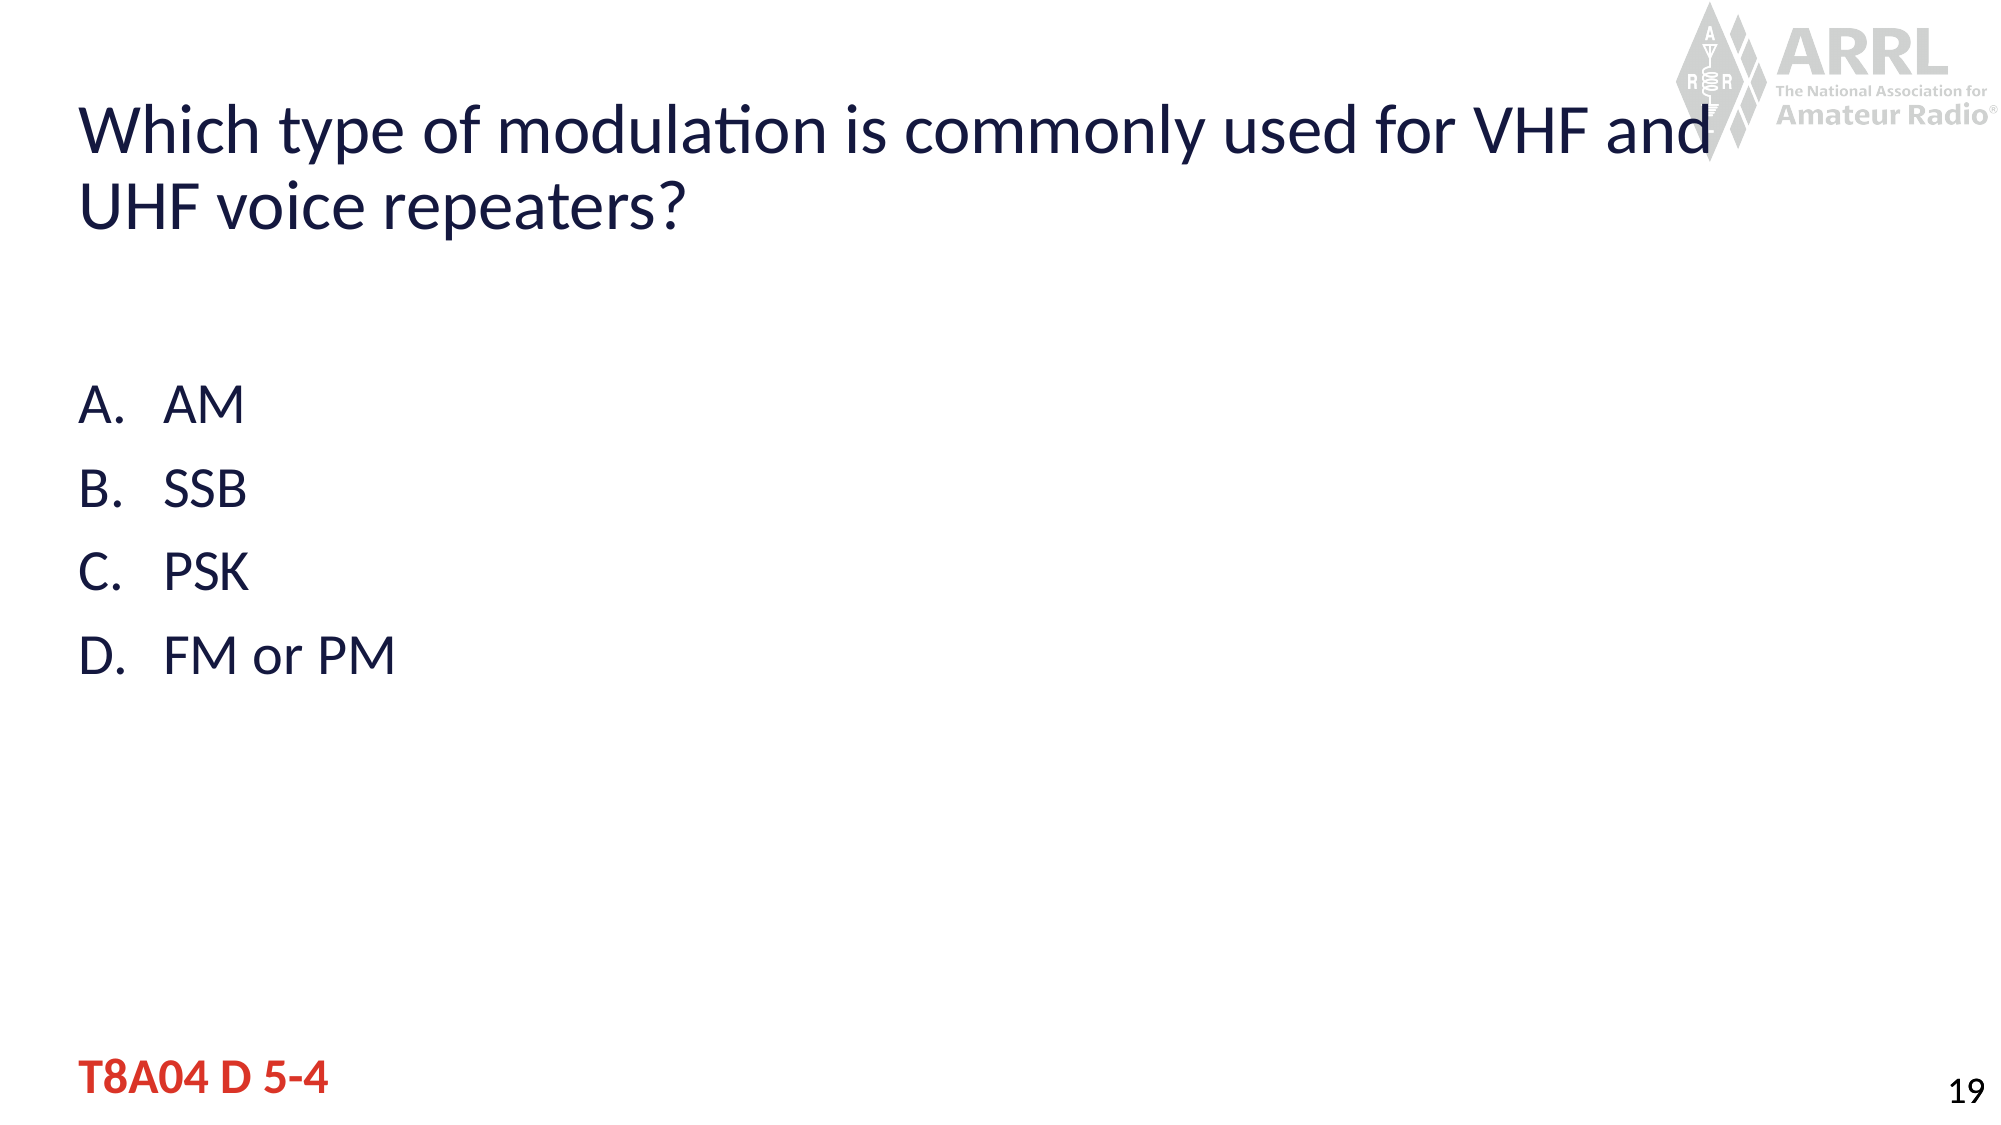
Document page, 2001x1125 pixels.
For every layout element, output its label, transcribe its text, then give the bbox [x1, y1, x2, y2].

list AM SSB PSK FM or PM [63, 365, 1863, 989]
title Which type of modulation is commonly used for VHF and UHF voice repeaters? [63, 59, 1863, 278]
picture [1674, 0, 2000, 164]
text_box T8A04 D 5-4 [63, 1036, 921, 1112]
